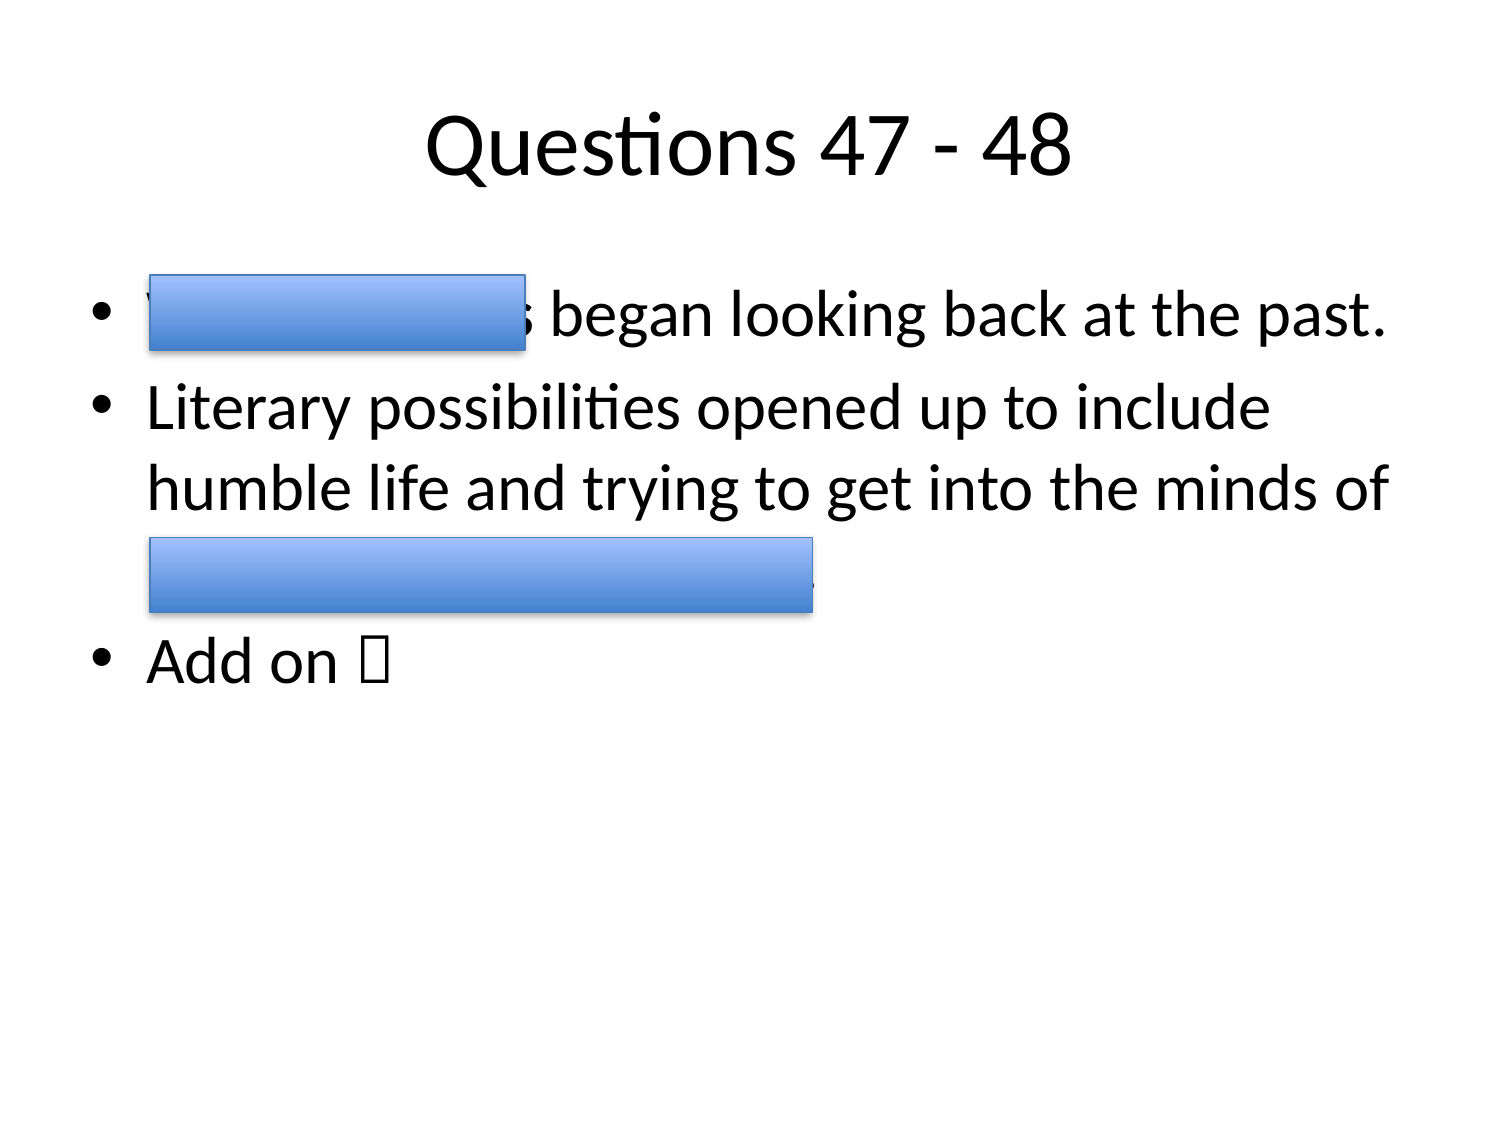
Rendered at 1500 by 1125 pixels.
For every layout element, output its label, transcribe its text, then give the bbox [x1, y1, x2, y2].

text_box [149, 537, 813, 613]
title Questions 47 - 48 [75, 45, 1425, 233]
text_box [149, 274, 526, 351]
list Writers/poets began looking back at the past. Literary possibilities opened up to include humble life and trying to get into the minds of poor and simple people. Add on  [75, 262, 1425, 1005]
